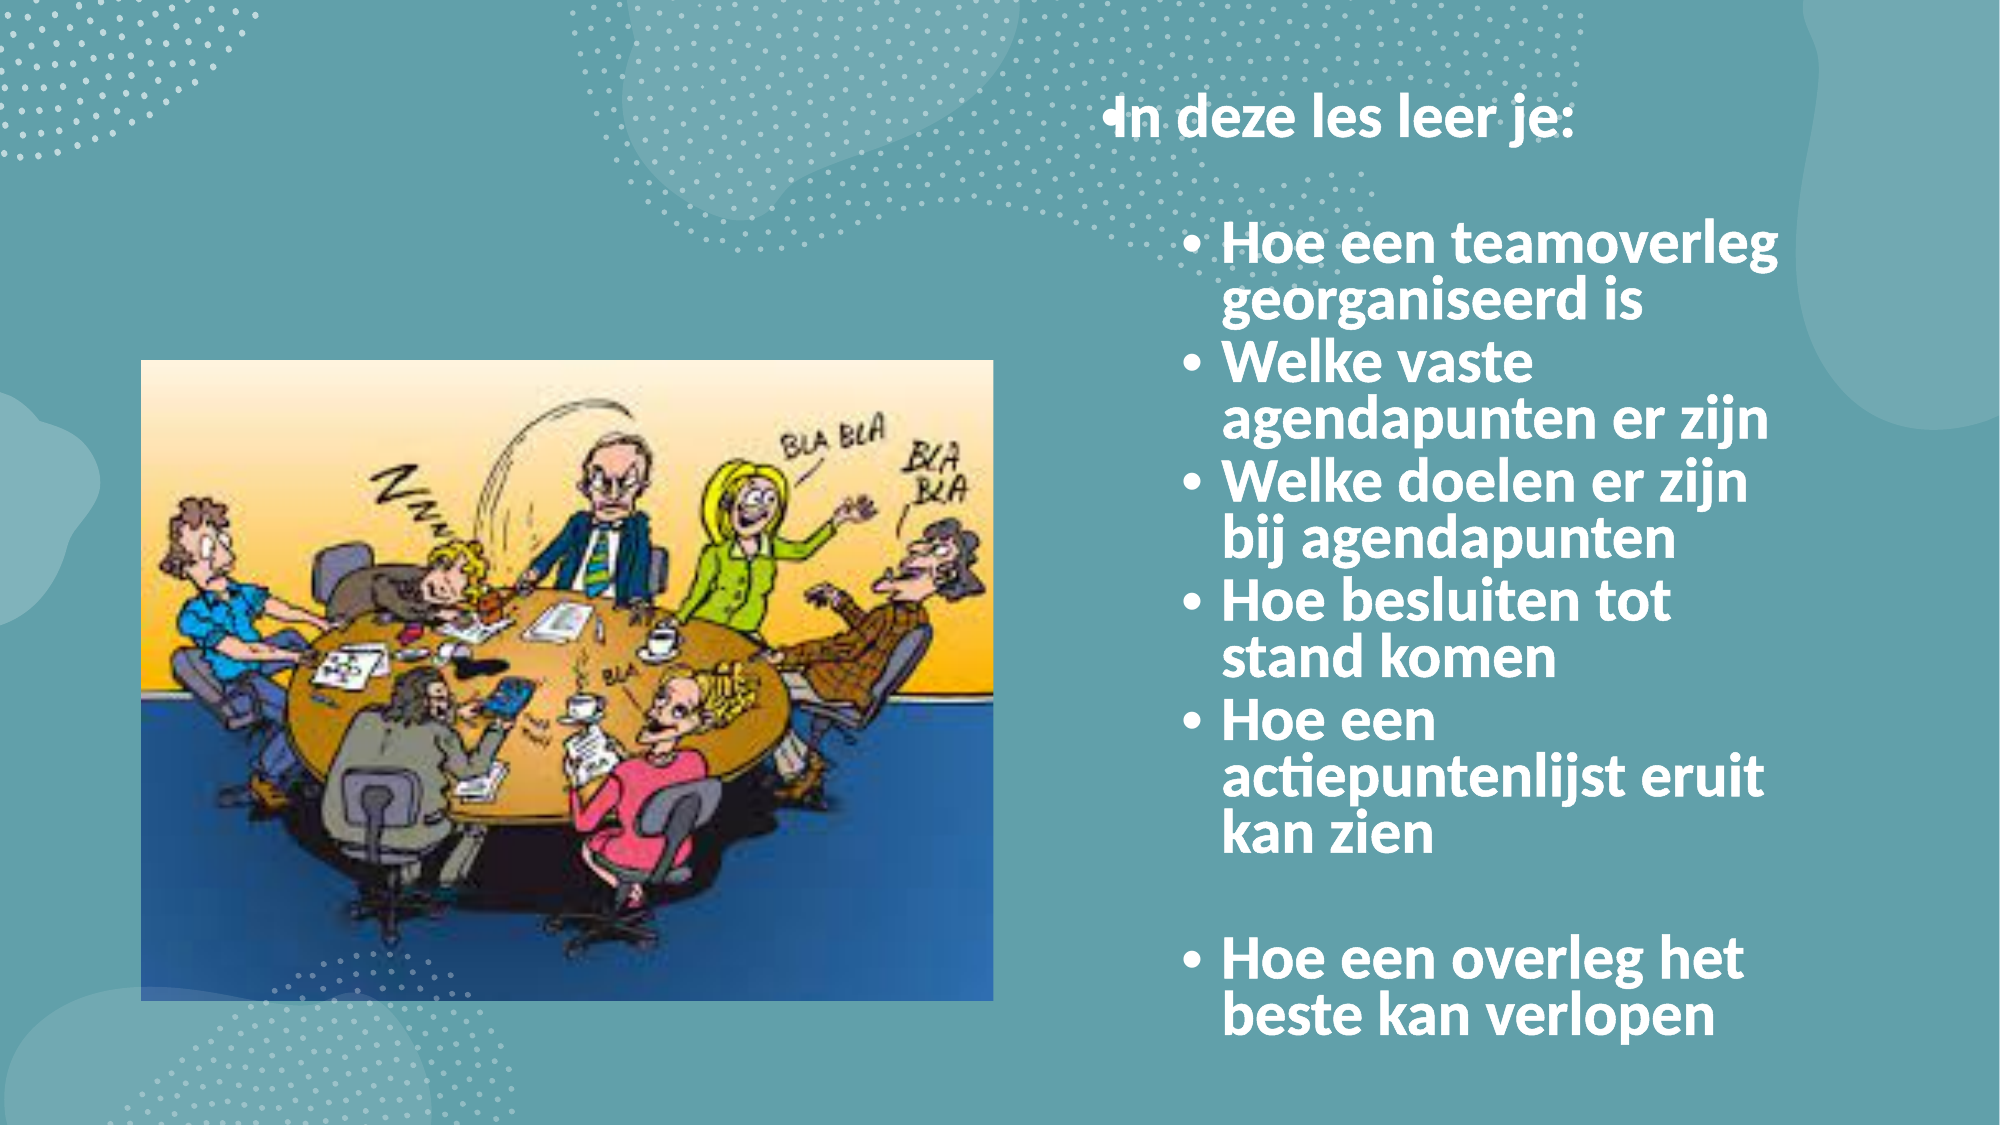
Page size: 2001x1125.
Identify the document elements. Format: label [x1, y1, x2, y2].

text_box [0, 0, 2000, 1125]
